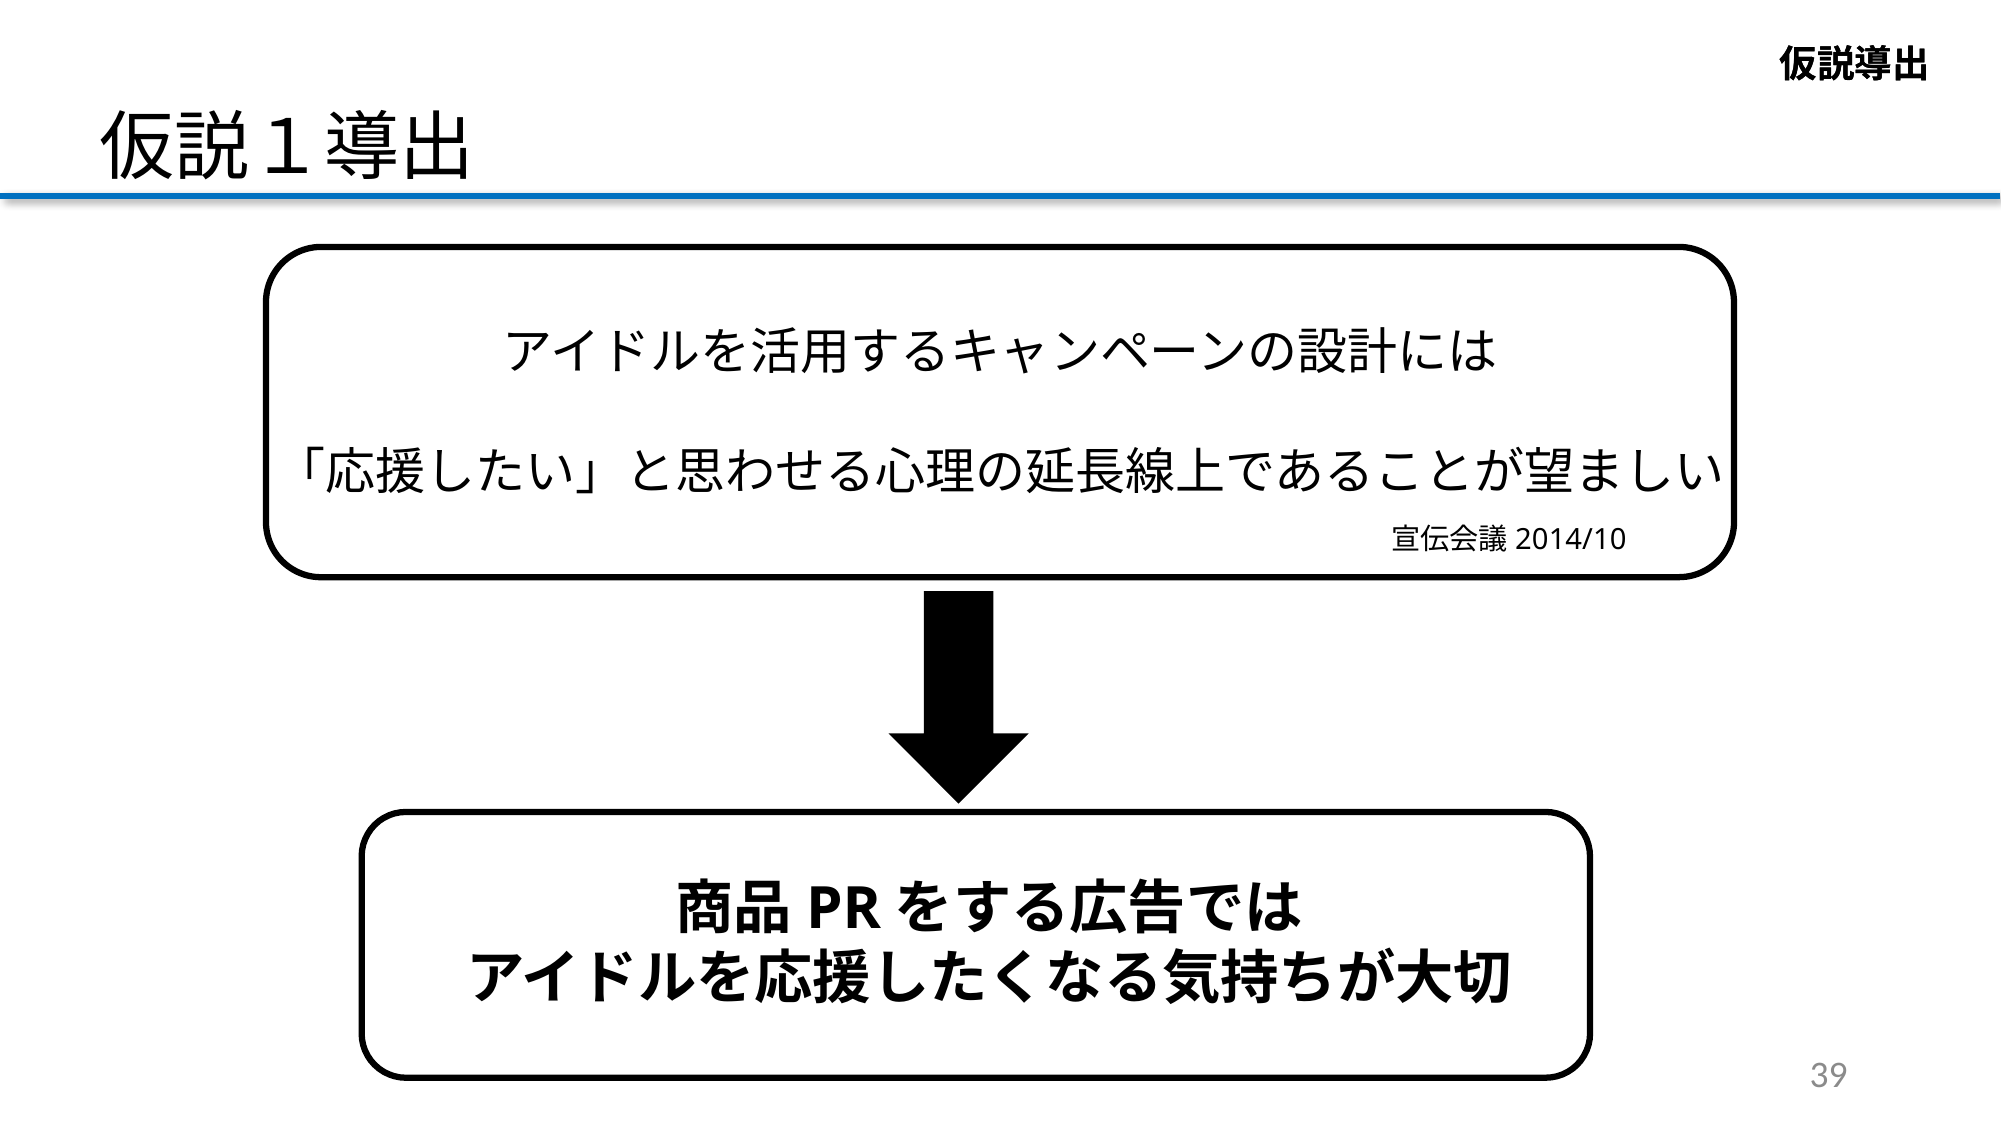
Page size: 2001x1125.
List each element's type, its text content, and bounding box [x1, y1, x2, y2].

text_box [264, 245, 1736, 311]
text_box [340, 811, 1638, 1078]
text_box [264, 507, 1736, 579]
text_box アイドルを活用するキャンペーンの設計には 「応援したい」と思わせる心理の延長線上であることが望ましい [134, 311, 1865, 507]
text_box 宣伝会議2014/10 [1283, 512, 1734, 563]
text_box 仮説１導出 [85, 91, 491, 197]
text_box 仮説導出 [1764, 33, 1945, 93]
text_box [888, 591, 1029, 804]
slide_number 39 [1412, 1042, 1863, 1103]
